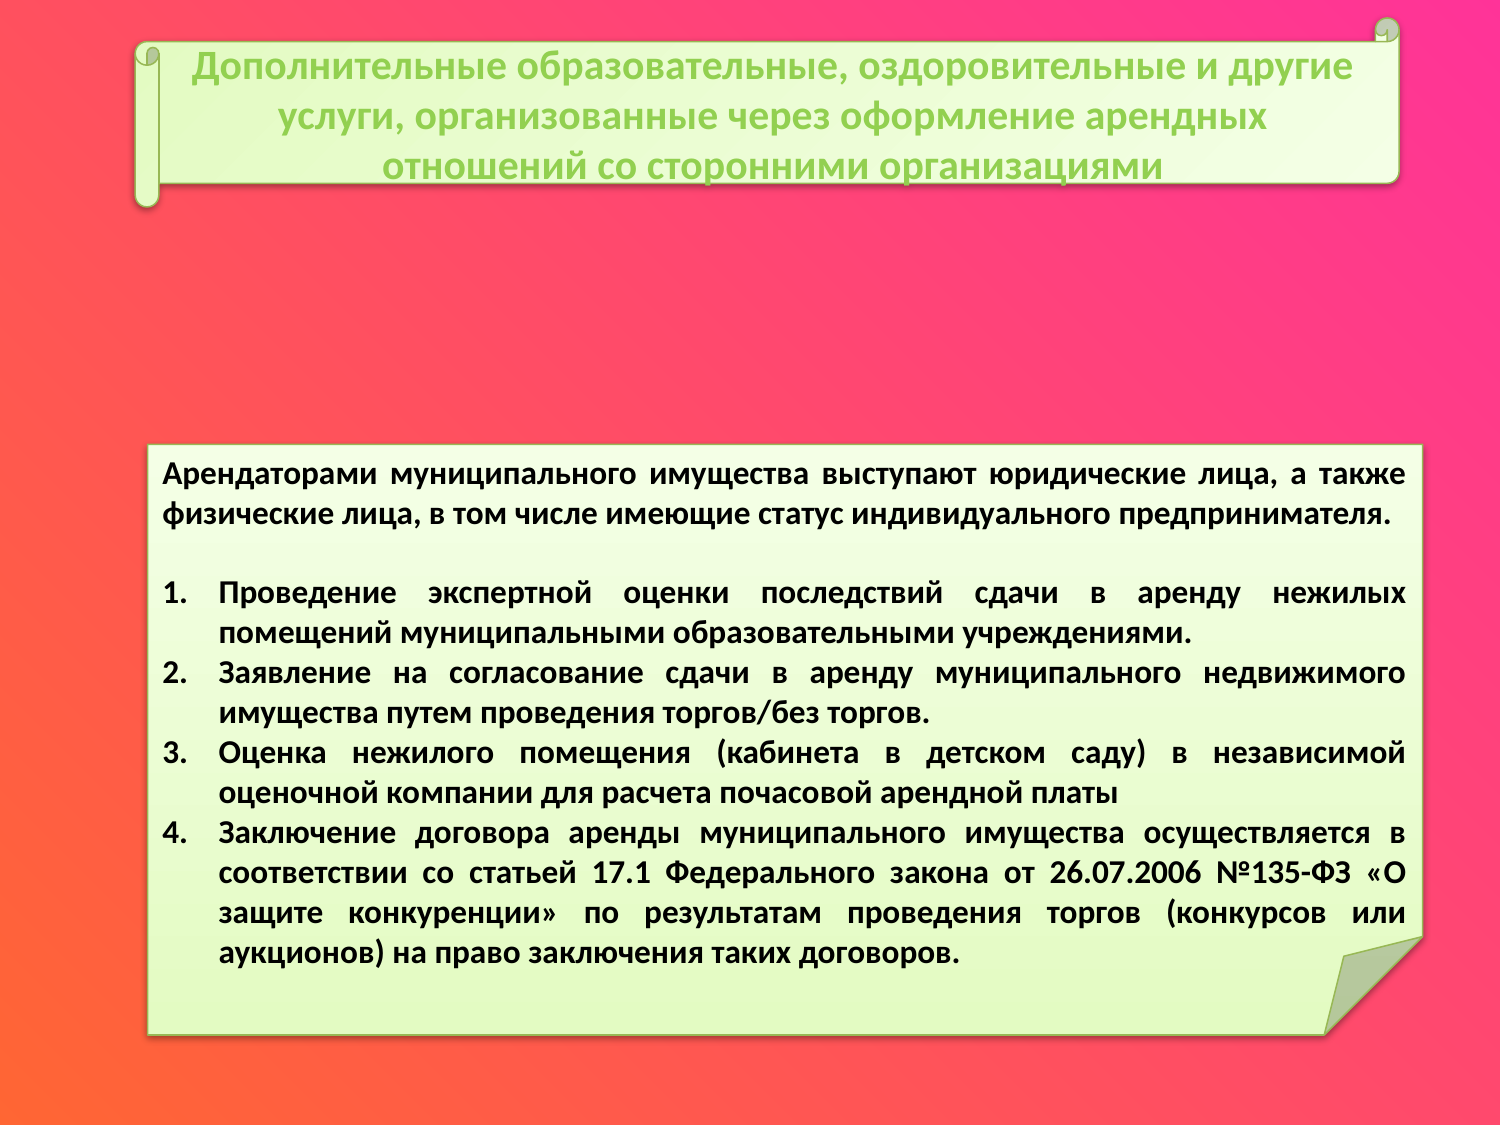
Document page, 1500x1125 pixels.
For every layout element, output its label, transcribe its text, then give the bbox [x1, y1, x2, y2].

text_box Дополнительные образовательные, оздоровительные и другие услуги, организованные через оформление арендных отношений со сторонними организациями [134, 17, 1400, 208]
text_box Арендаторами муниципального имущества выступают юридические лица, а также физические лица, в том числе имеющие статус индивидуального предпринимателя. Проведение экспертной оценки последствий сдачи в аренду нежилых помещений муниципальными образовательными учреждениями. Заявление на согласование сдачи в аренду муниципального недвижимого имущества путем проведения торгов/без торгов. Оценка нежилого помещения (кабинета в детском саду) в независимой оценочной компании для расчета почасовой арендной платы Заключение договора аренды муниципального имущества осуществляется в соответствии со статьей 17.1 Федерального закона от 26.07.2006 №135-ФЗ «О защите конкуренции» по результатам проведения торгов (конкурсов или аукционов) на право заключения таких договоров. [146, 443, 1424, 1036]
